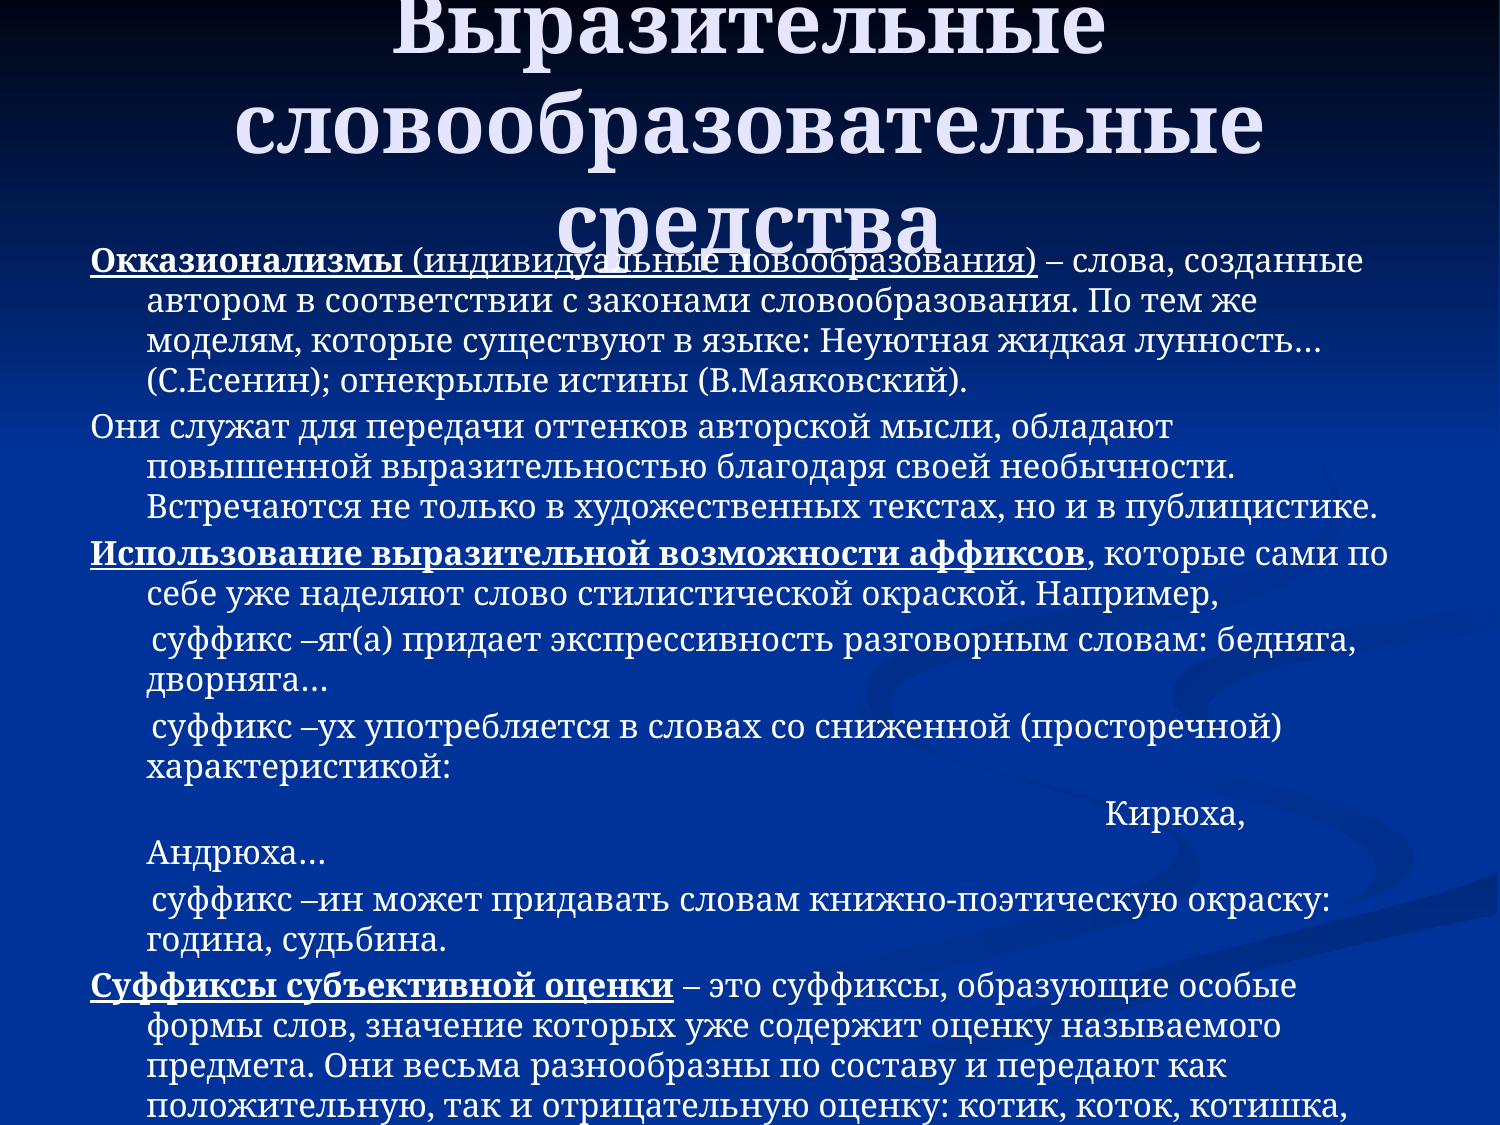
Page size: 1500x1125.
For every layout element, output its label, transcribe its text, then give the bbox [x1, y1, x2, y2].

title Выразительные словообразовательные средства [74, 44, 1426, 197]
list Окказионализмы (индивидуальные новообразования) – слова, созданные автором в соответствии с законами словообразования. По тем же моделям, которые существуют в языке: Неуютная жидкая лунность…(С.Есенин); огнекрылые истины (В.Маяковский). Они служат для передачи оттенков авторской мысли, обладают повышенной выразительностью благодаря своей необычности. Встречаются не только в художественных текстах, но и в публицистике. Использование выразительной возможности аффиксов, которые сами по себе уже наделяют слово стилистической окраской. Например, суффикс –яг(а) придает экспрессивность разговорным словам: бедняга, дворняга… суффикс –ух употребляется в словах со сниженной (просторечной) характеристикой: Кирюха, Андрюха… суффикс –ин может придавать словам книжно-поэтическую окраску: година, судьбина. Суффиксы субъективной оценки – это суффиксы, образующие особые формы слов, значение которых уже содержит оценку называемого предмета. Они весьма разнообразны по составу и передают как положительную, так и отрицательную оценку: котик, коток, котишка, котяра и др. [74, 231, 1426, 1125]
